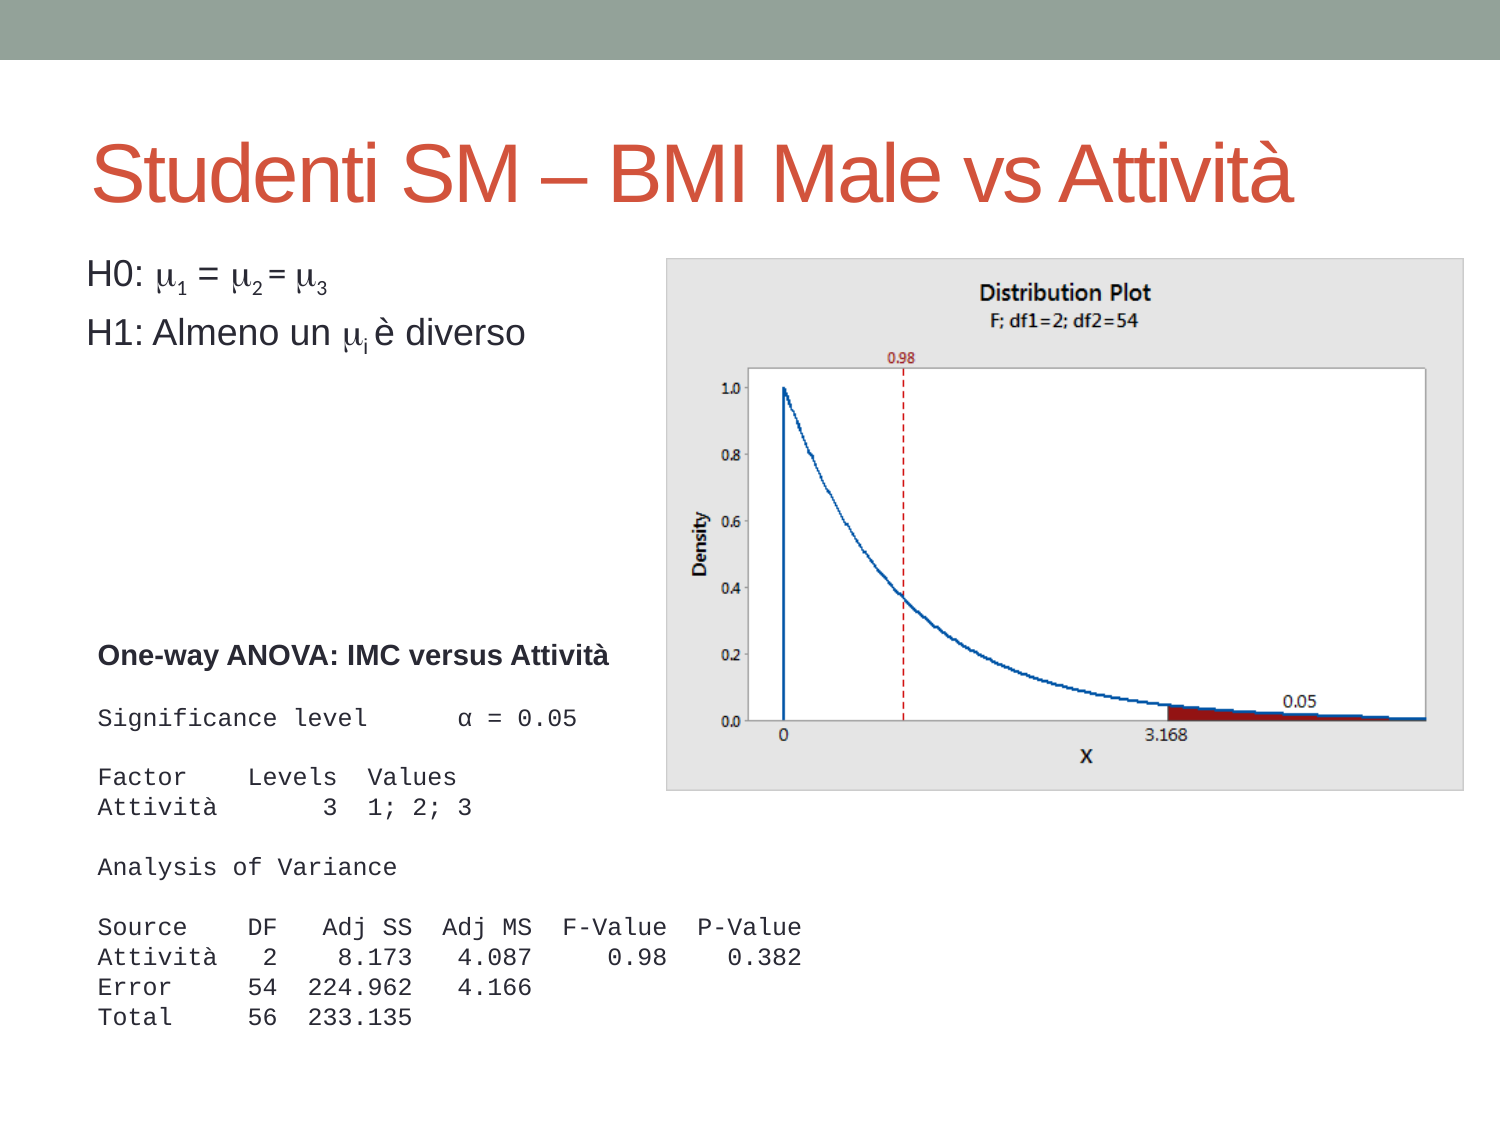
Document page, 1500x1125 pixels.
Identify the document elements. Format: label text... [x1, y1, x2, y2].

text_box One-way ANOVA: IMC versus Attività Significance level α = 0.05 Factor Levels Values Attività 3 1; 2; 3 Analysis of Variance Source DF Adj SS Adj MS F-Value P-Value Attività 2 8.173 4.087 0.98 0.382 Error 54 224.962 4.166 Total 56 233.135 [82, 628, 1437, 1038]
title Studenti SM – BMI Male vs Attività [75, 87, 1425, 250]
picture [666, 258, 1464, 791]
text_box H0: m1 = m2 = m3 H1: Almeno un mi è diverso [71, 241, 612, 367]
